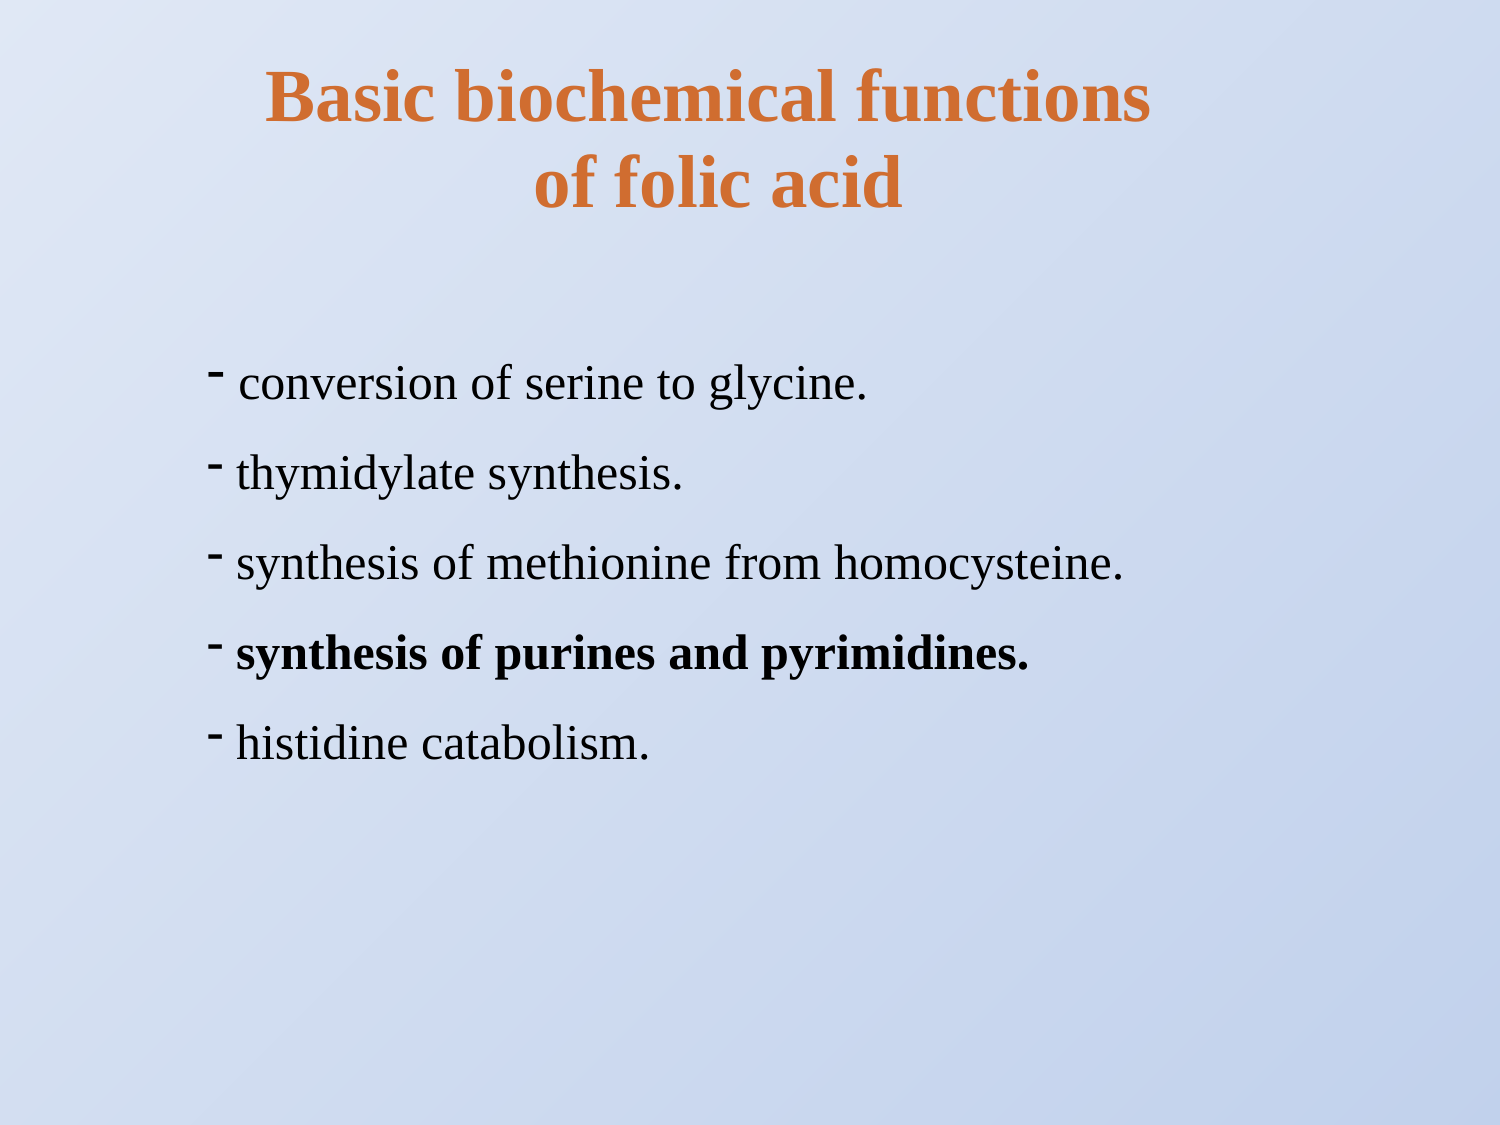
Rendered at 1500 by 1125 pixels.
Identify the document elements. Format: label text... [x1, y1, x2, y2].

text_box conversion of serine to glycine. thymidylate synthesis. synthesis of methionine from homocysteine. synthesis of purines and pyrimidines. histidine catabolism. [206, 312, 1225, 847]
text_box Basic biochemical functions of folic acid [0, 50, 1438, 309]
